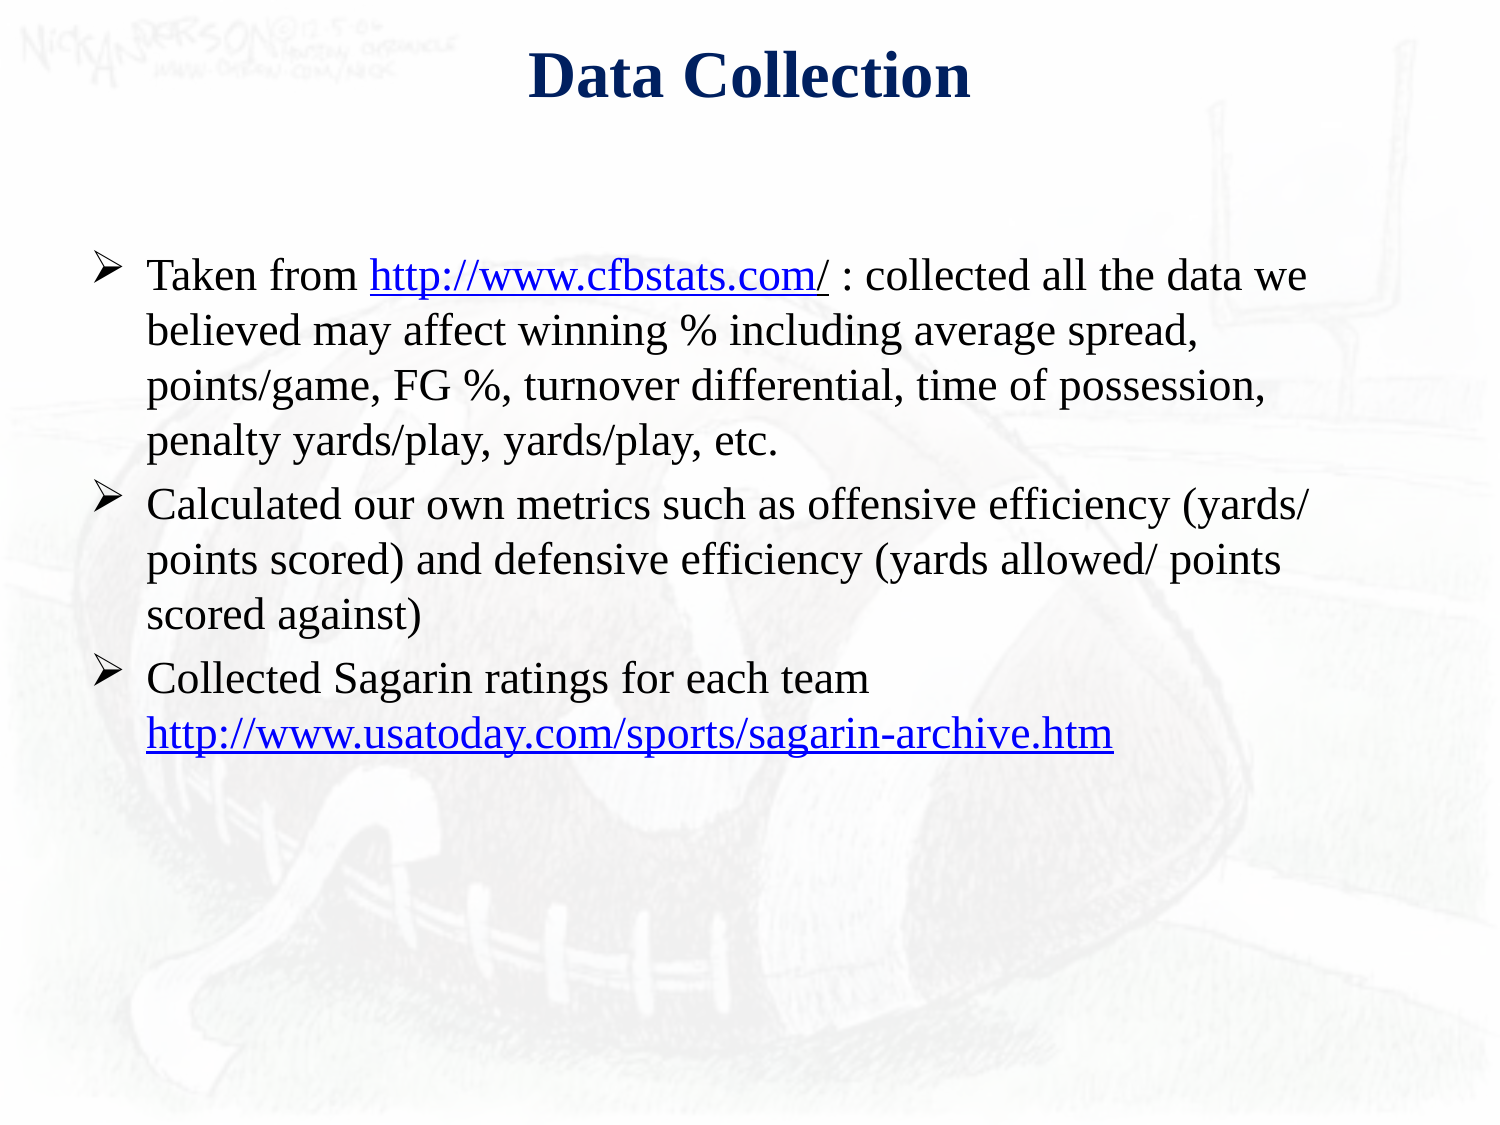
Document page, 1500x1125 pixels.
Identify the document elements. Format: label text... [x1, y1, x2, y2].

title Data Collection [75, 12, 1425, 130]
list Taken from http://www.cfbstats.com/ : collected all the data we believed may affect winning % including average spread, points/game, FG %, turnover differential, time of possession, penalty yards/play, yards/play, etc. Calculated our own metrics such as offensive efficiency (yards/ points scored) and defensive efficiency (yards allowed/ points scored against) Collected Sagarin ratings for each team http://www.usatoday.com/sports/sagarin-archive.htm [75, 237, 1425, 980]
